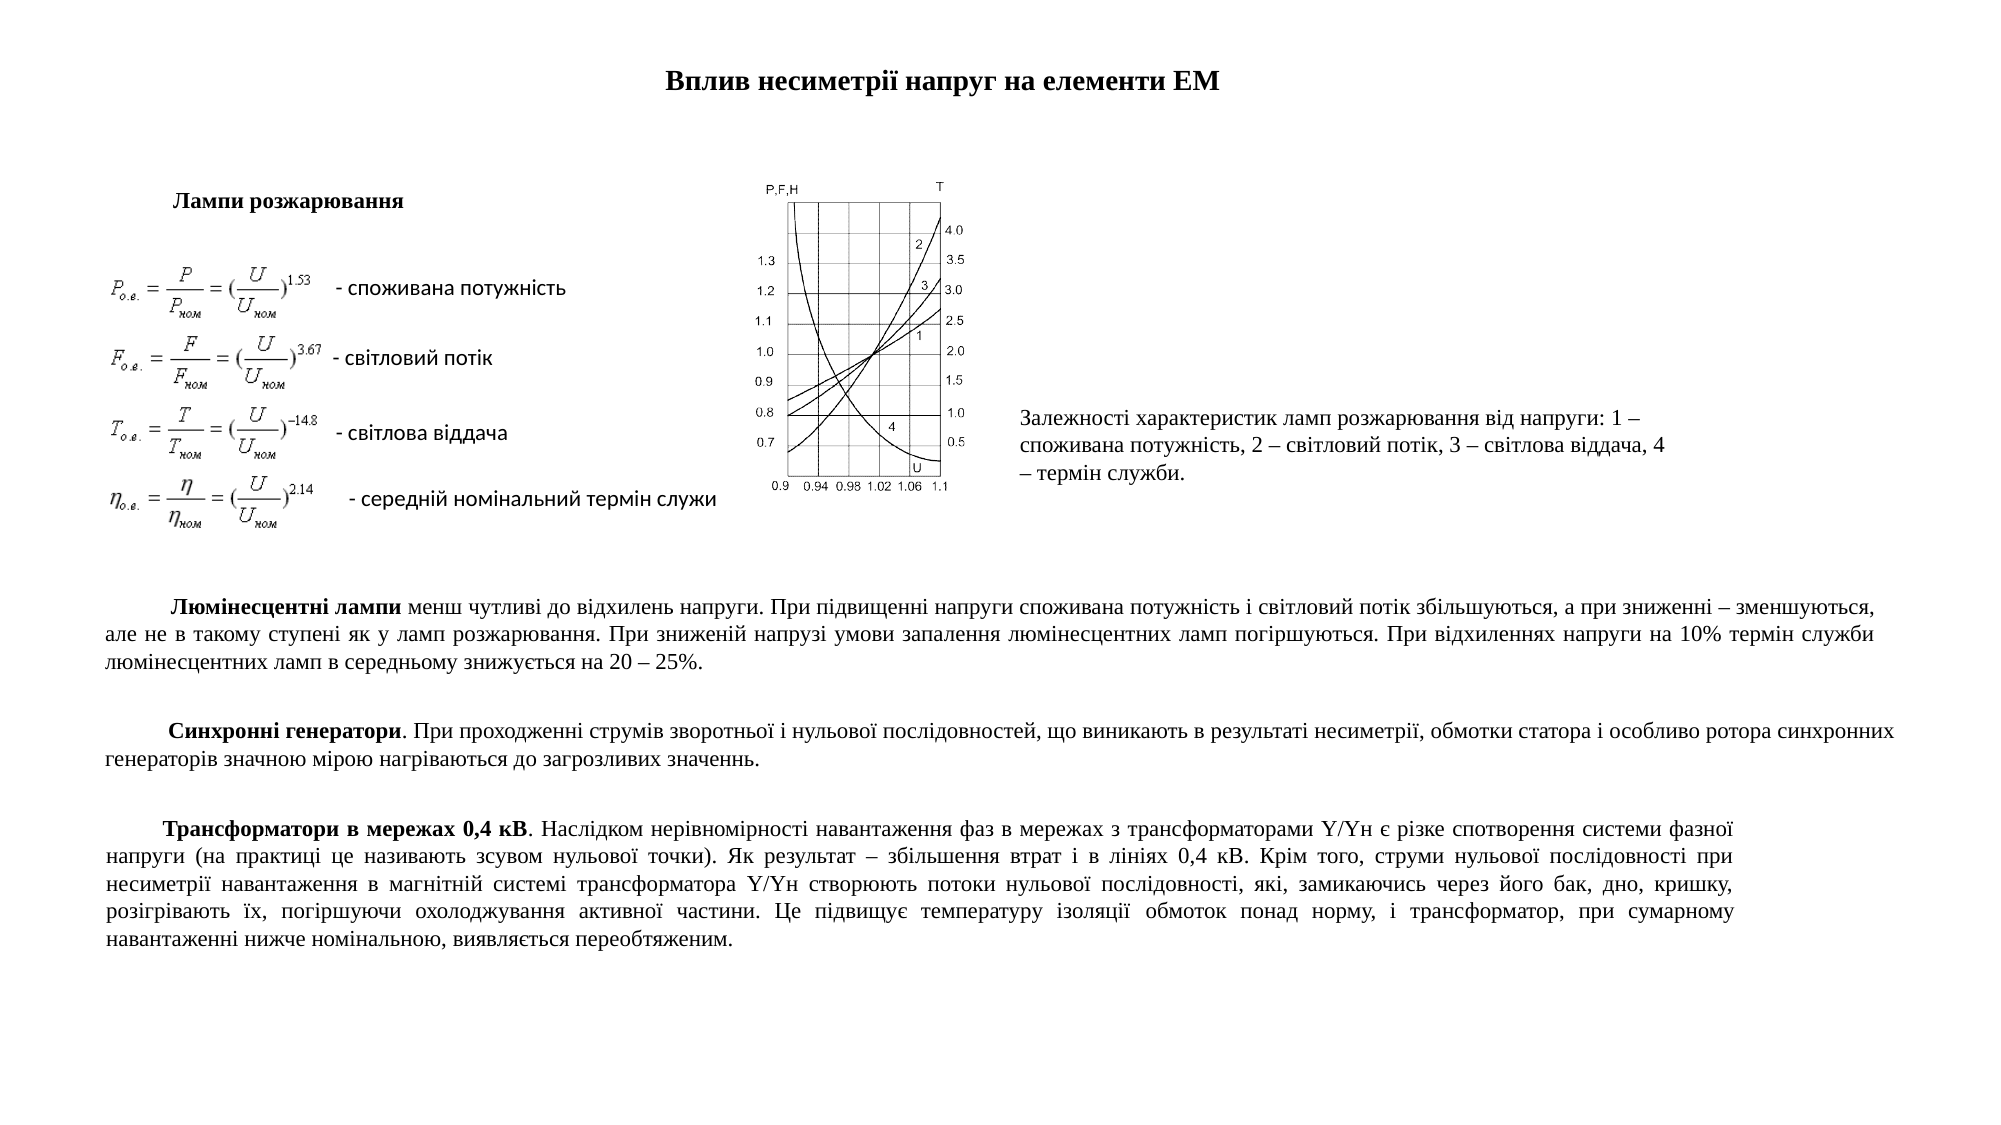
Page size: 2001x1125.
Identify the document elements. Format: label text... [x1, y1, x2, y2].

text_box - середній номінальний термін служи [334, 476, 733, 519]
picture [110, 265, 311, 320]
text_box - світлова віддача [321, 409, 524, 452]
text_box Вплив несиметрії напруг на елементи ЕМ [650, 53, 1236, 104]
picture [754, 177, 965, 494]
text_box Люмінесцентні лампи менш чутливі до відхилень напруги. При підвищенні напруги споживана потужність і світловий потік збільшуються, а при зниженні – зменшуються, але не в такому ступені як у ламп розжарювання. При зниженій напрузі умови запалення люмінесцентних ламп погіршуються. При відхиленнях напруги на 10% термін служби люмінесцентних ламп в середньому знижується на 20 – 25%. [90, 583, 1893, 682]
text_box Залежності характеристик ламп розжарювання від напруги: 1 – споживана потужність, 2 – світловий потік, 3 – світлова віддача, 4 – термін служби. [1005, 395, 1685, 493]
text_box Синхронні генератори. При проходженні струмів зворотньої і нульової послідовностей, що виникають в результаті несиметрії, обмотки статора і особливо ротора синхронних генераторів значною мірою нагріваються до загрозливих значеннь. [90, 708, 1919, 778]
picture [110, 475, 313, 529]
text_box - світловий потік [322, 335, 509, 378]
text_box Лампи розжарювання [158, 178, 420, 221]
picture [110, 405, 318, 461]
text_box - споживана потужність [320, 265, 582, 308]
text_box Трансформатори в мережах 0,4 кВ. Наслідком нерівномірності навантаження фаз в мережах з трансформаторами Y/Yн є різке спотворення системи фазної напруги (на практиці це називають зсувом нульової точки). Як результат – збільшення втрат і в лініях 0,4 кВ. Крім того, струми нульової послідовності при несиметрії навантаження в магнітній системі трансформатора Y/Yн створюють потоки нульової послідовності, які, замикаючись через його бак, дно, кришку, розігрівають їх, погіршуючи охолоджування активної частини. Це підвищує температуру ізоляції обмоток понад норму, і трансформатор, при сумарному навантаженні нижче номінальною, виявляється переобтяженим. [91, 805, 1751, 958]
picture [110, 335, 322, 390]
